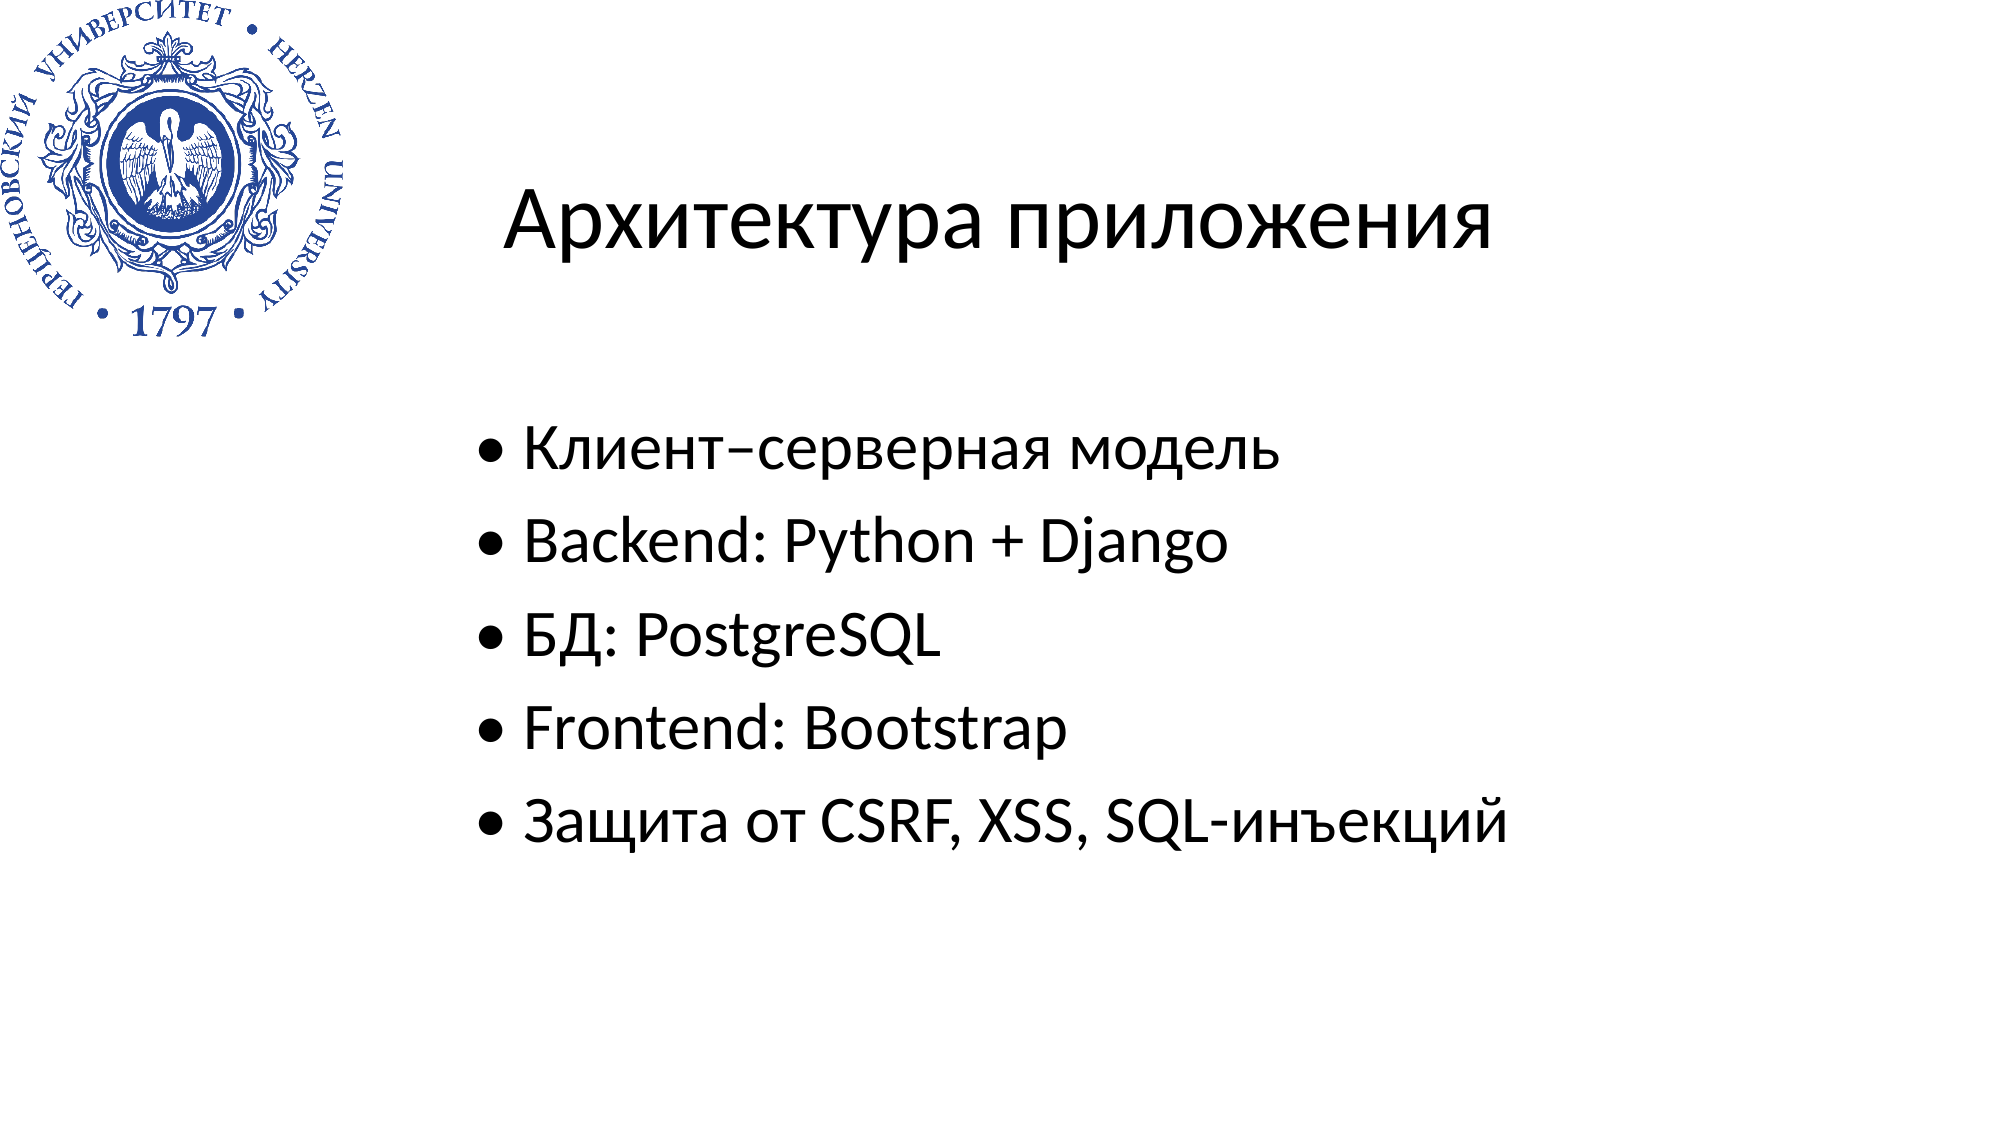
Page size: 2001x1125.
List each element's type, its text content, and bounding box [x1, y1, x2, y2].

title Архитектура приложения [99, 48, 1900, 375]
list • Клиент–серверная модель • Backend: Python + Django • БД: PostgreSQL • Frontend: Bootstrap • Защита от CSRF, XSS, SQL-инъекций [460, 395, 1540, 1009]
picture [0, 0, 344, 337]
